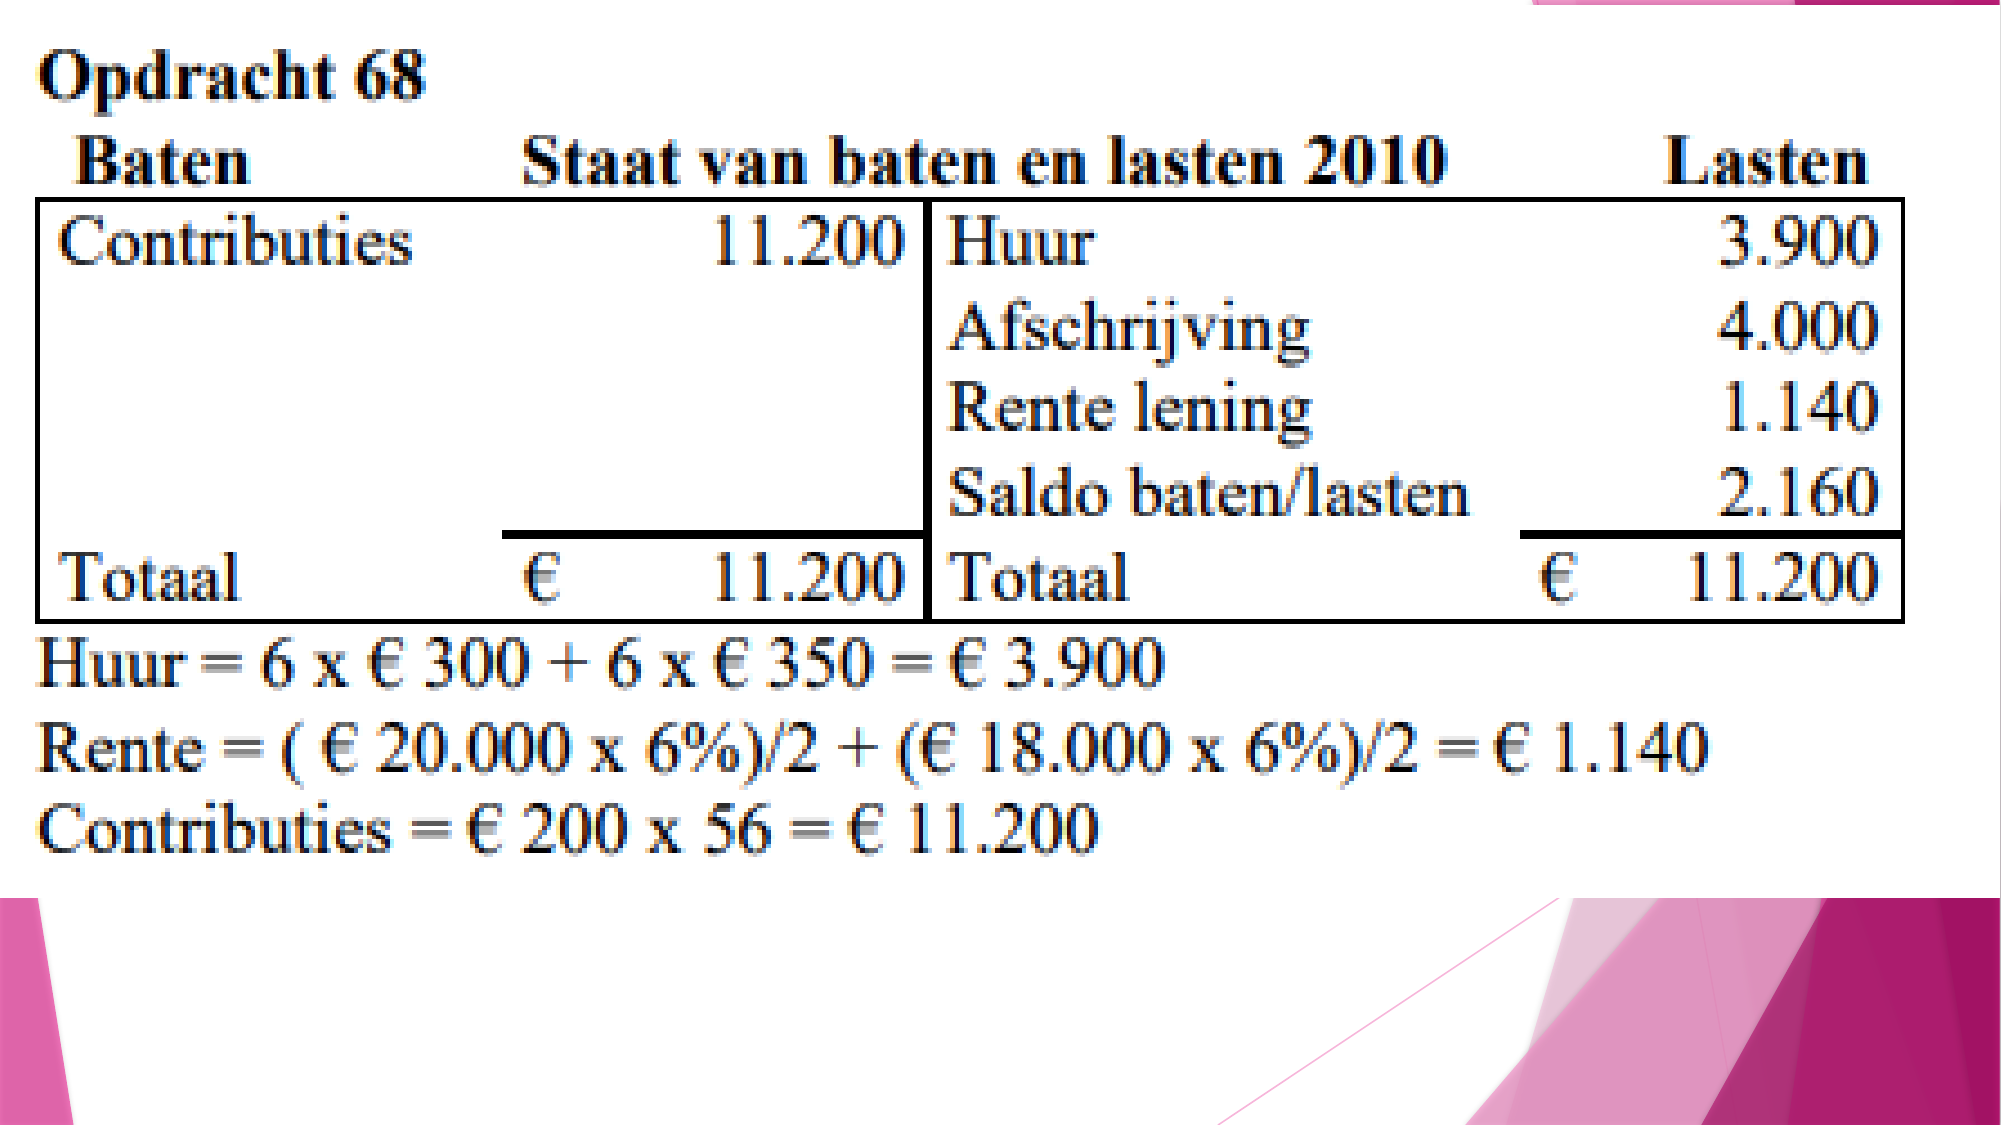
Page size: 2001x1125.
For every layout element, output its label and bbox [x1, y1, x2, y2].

picture [0, 5, 2000, 899]
